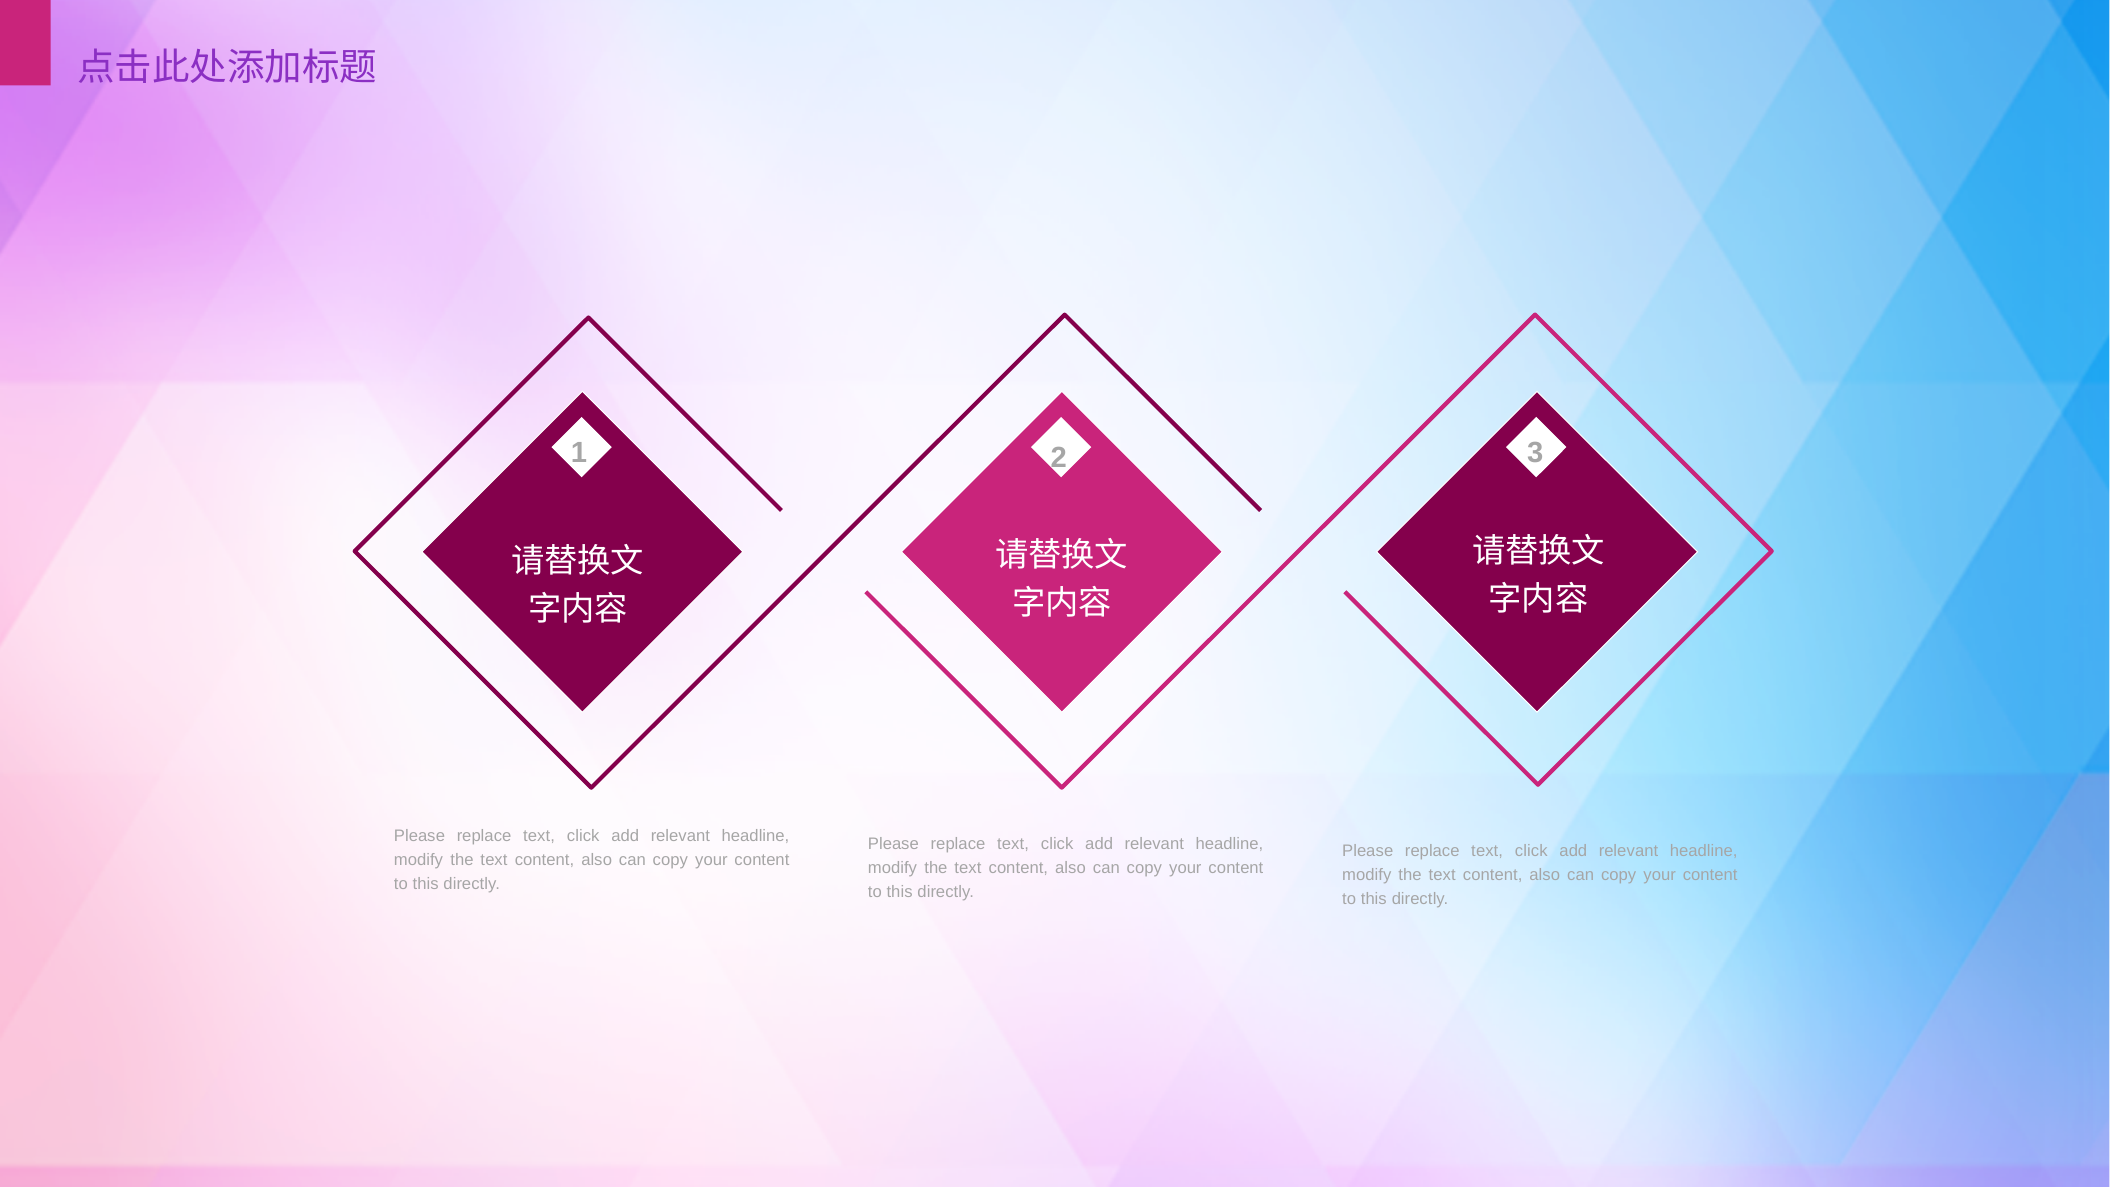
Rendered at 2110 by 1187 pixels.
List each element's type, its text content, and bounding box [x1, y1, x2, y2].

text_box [354, 314, 1772, 788]
text_box 点击此处添加标题 [62, 35, 417, 94]
text_box Please replace text, click add relevant headline, modify the text content, also can copy your content to this directly. [1342, 835, 1739, 908]
text_box Please replace text, click add relevant headline, modify the text content, also can copy your content to this directly. [867, 828, 1265, 901]
picture [0, 0, 2110, 1187]
text_box Please replace text, click add relevant headline, modify the text content, also can copy your content to this directly. [393, 821, 790, 893]
